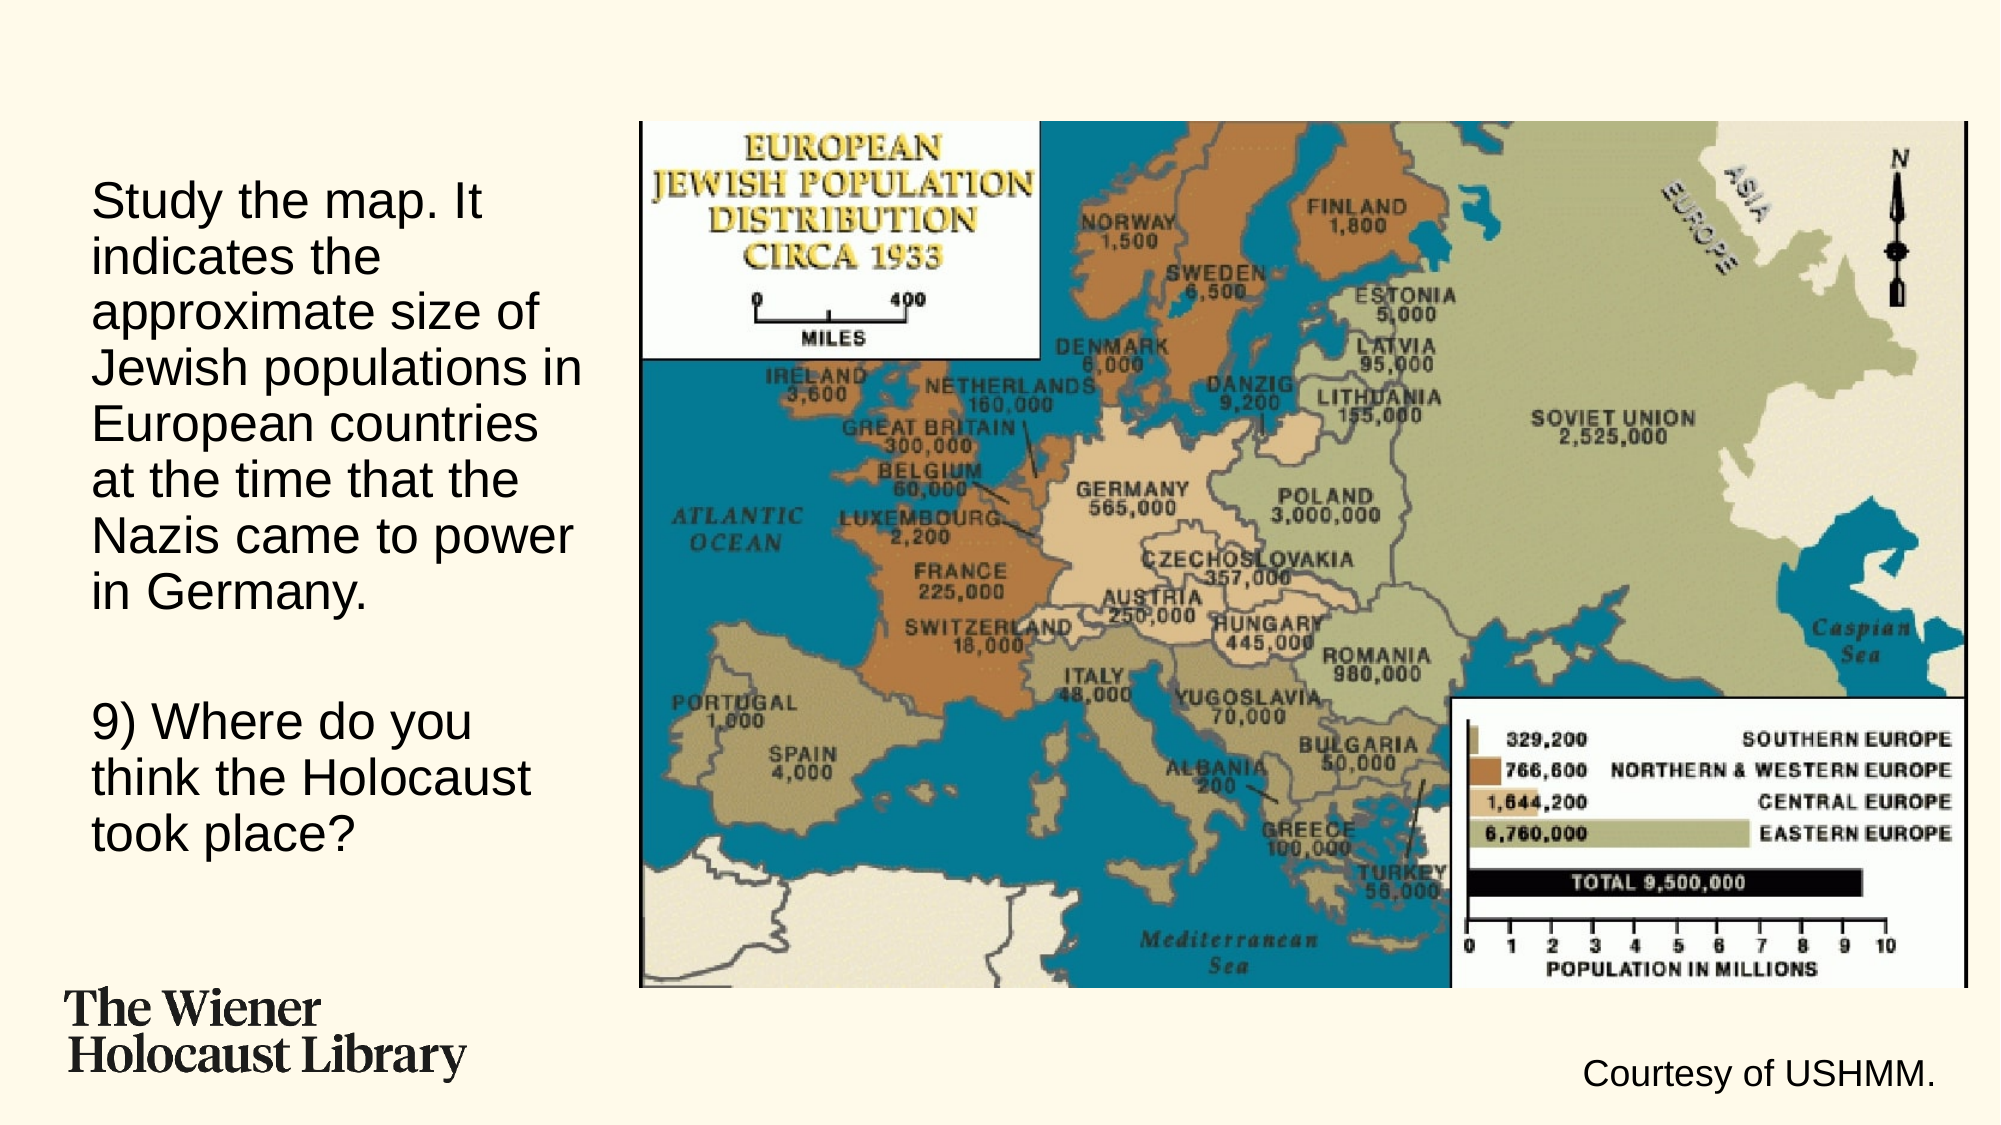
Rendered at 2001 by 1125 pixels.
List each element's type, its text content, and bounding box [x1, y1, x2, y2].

list Study the map. It indicates the approximate size of Jewish populations in European countries at the time that the Nazis came to power in Germany. 9) Where do you think the Holocaust took place? [76, 166, 606, 880]
text_box Courtesy of USHMM. [1567, 919, 2000, 1125]
picture [64, 986, 467, 1083]
picture [639, 121, 1969, 989]
